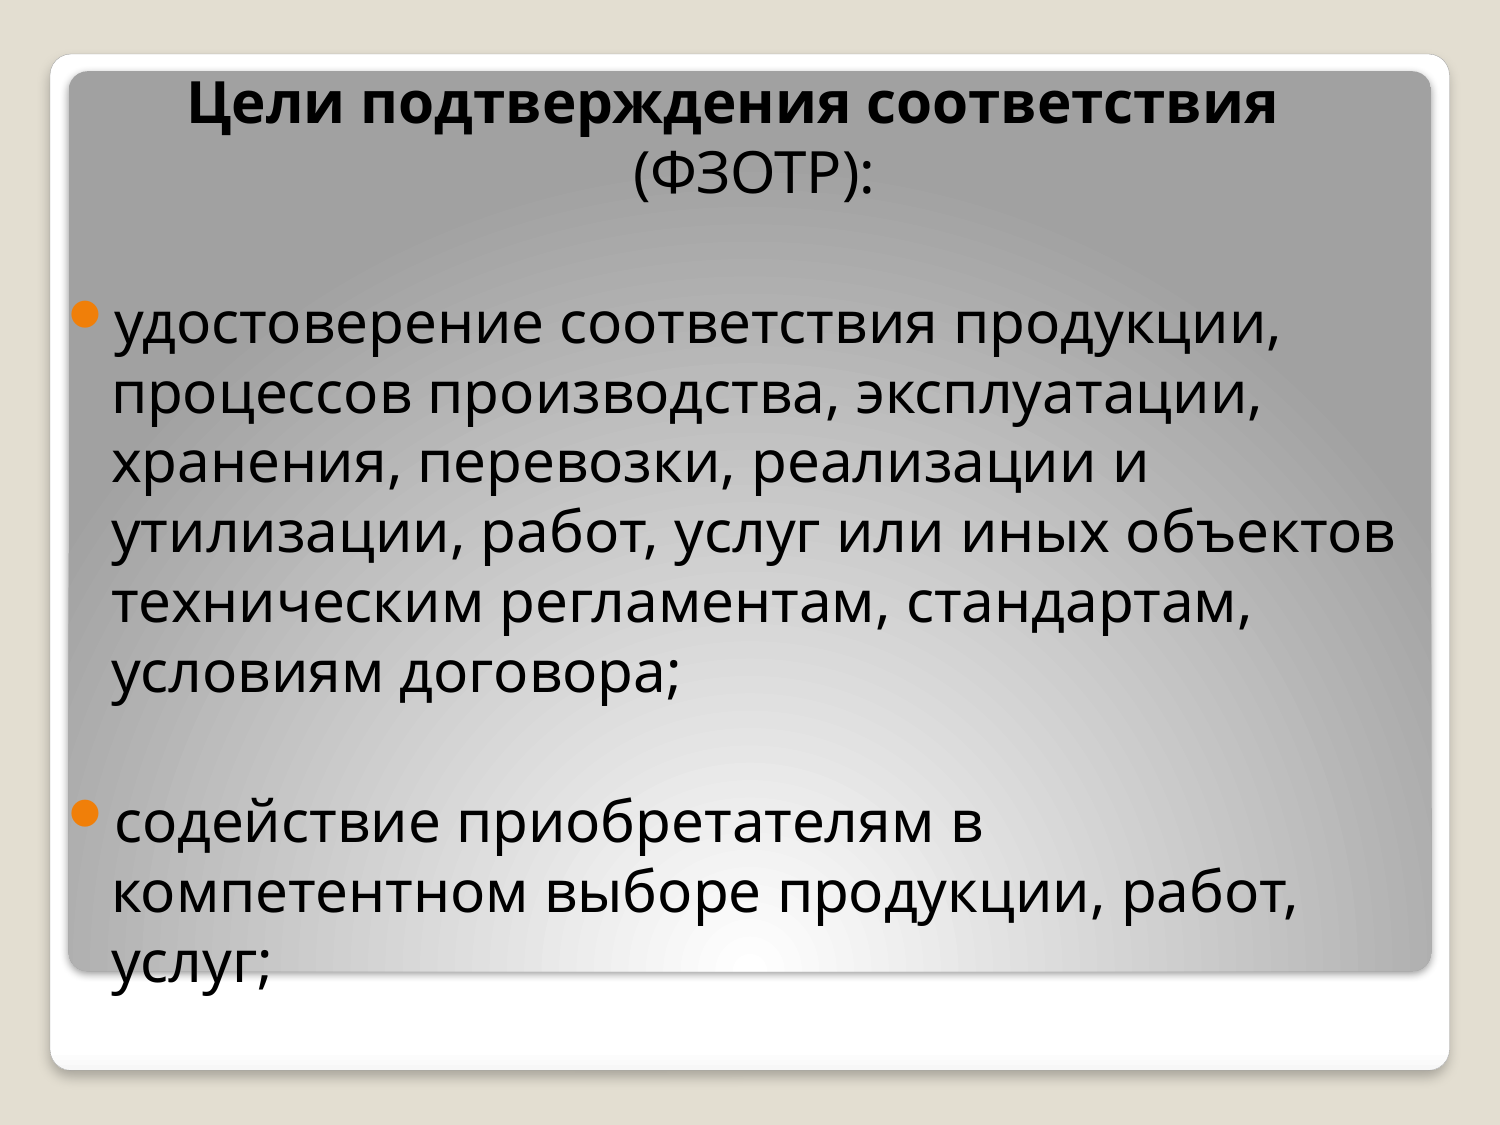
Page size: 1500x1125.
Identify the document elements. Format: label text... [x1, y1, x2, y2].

list Цели подтверждения соответствия (ФЗОТР): удостоверение соответствия продукции, процессов производства, эксплуатации, хранения, перевозки, реализации и утилизации, работ, услуг или иных объектов техническим регламентам, стандартам, условиям договора; содействие приобретателям в компетентном выборе продукции, работ, услуг; [37, 50, 1413, 1013]
